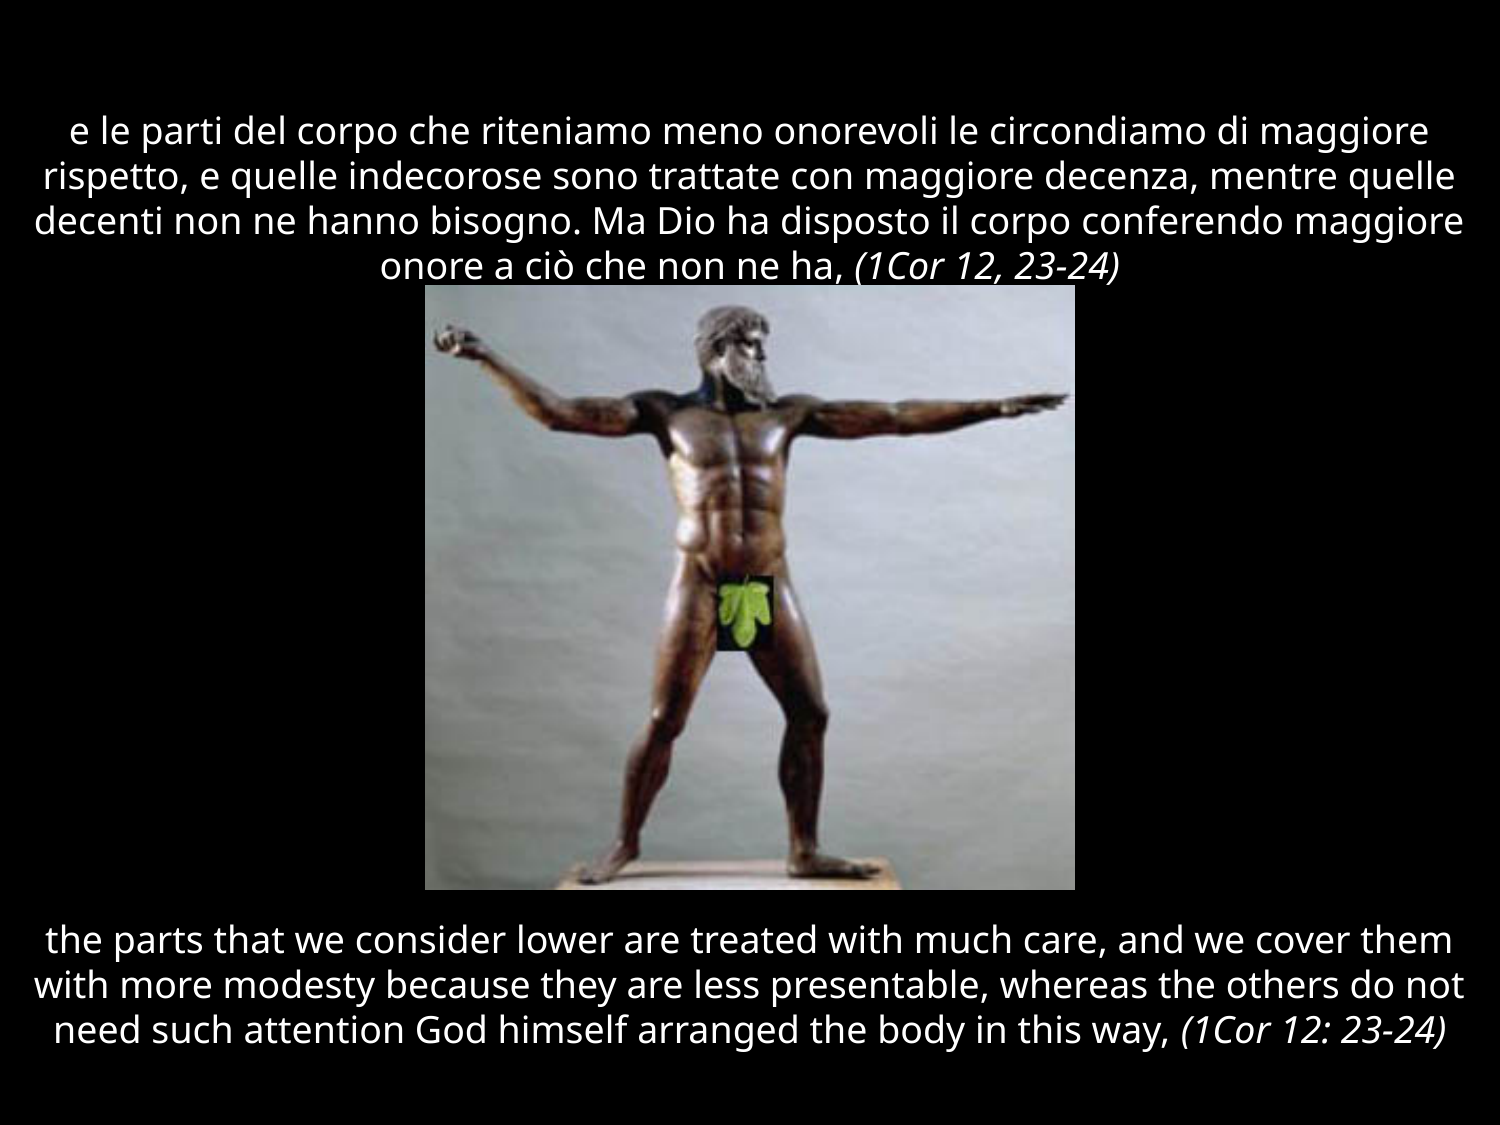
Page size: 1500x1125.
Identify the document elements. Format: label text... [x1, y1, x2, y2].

picture [424, 285, 1076, 890]
title the parts that we consider lower are treated with much care, and we cover them with more modesty because they are less presentable, whereas the others do not need such attention God himself arranged the body in this way, (1Cor 12: 23-24) [0, 912, 1500, 1100]
text_box e le parti del corpo che riteniamo meno onorevoli le circondiamo di maggiore rispetto, e quelle indecorose sono trattate con maggiore decenza, mentre quelle decenti non ne hanno bisogno. Ma Dio ha disposto il corpo conferendo maggiore onore a ciò che non ne ha, (1Cor 12, 23-24) [0, 99, 1500, 295]
